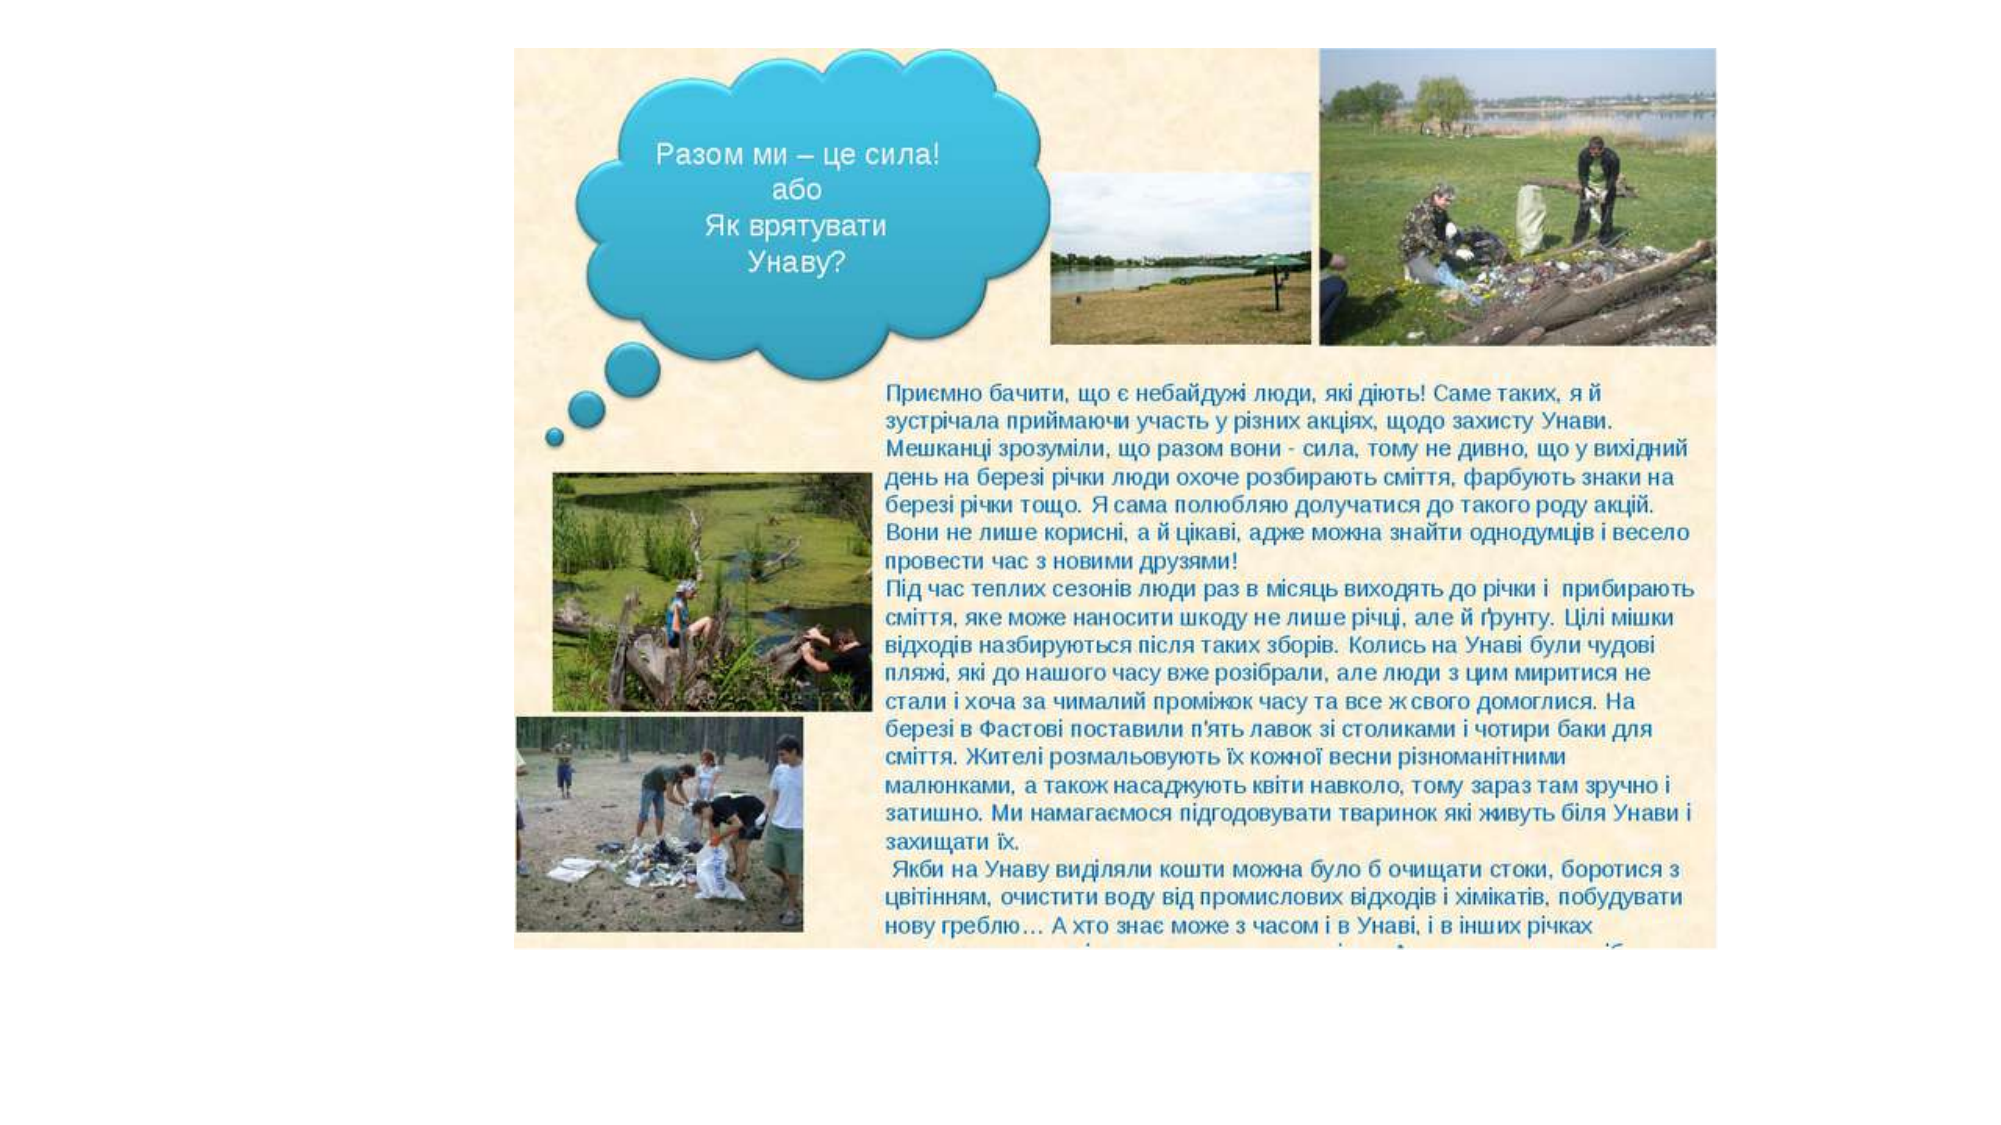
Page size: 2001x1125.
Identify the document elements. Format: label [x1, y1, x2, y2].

picture [514, 47, 1718, 950]
